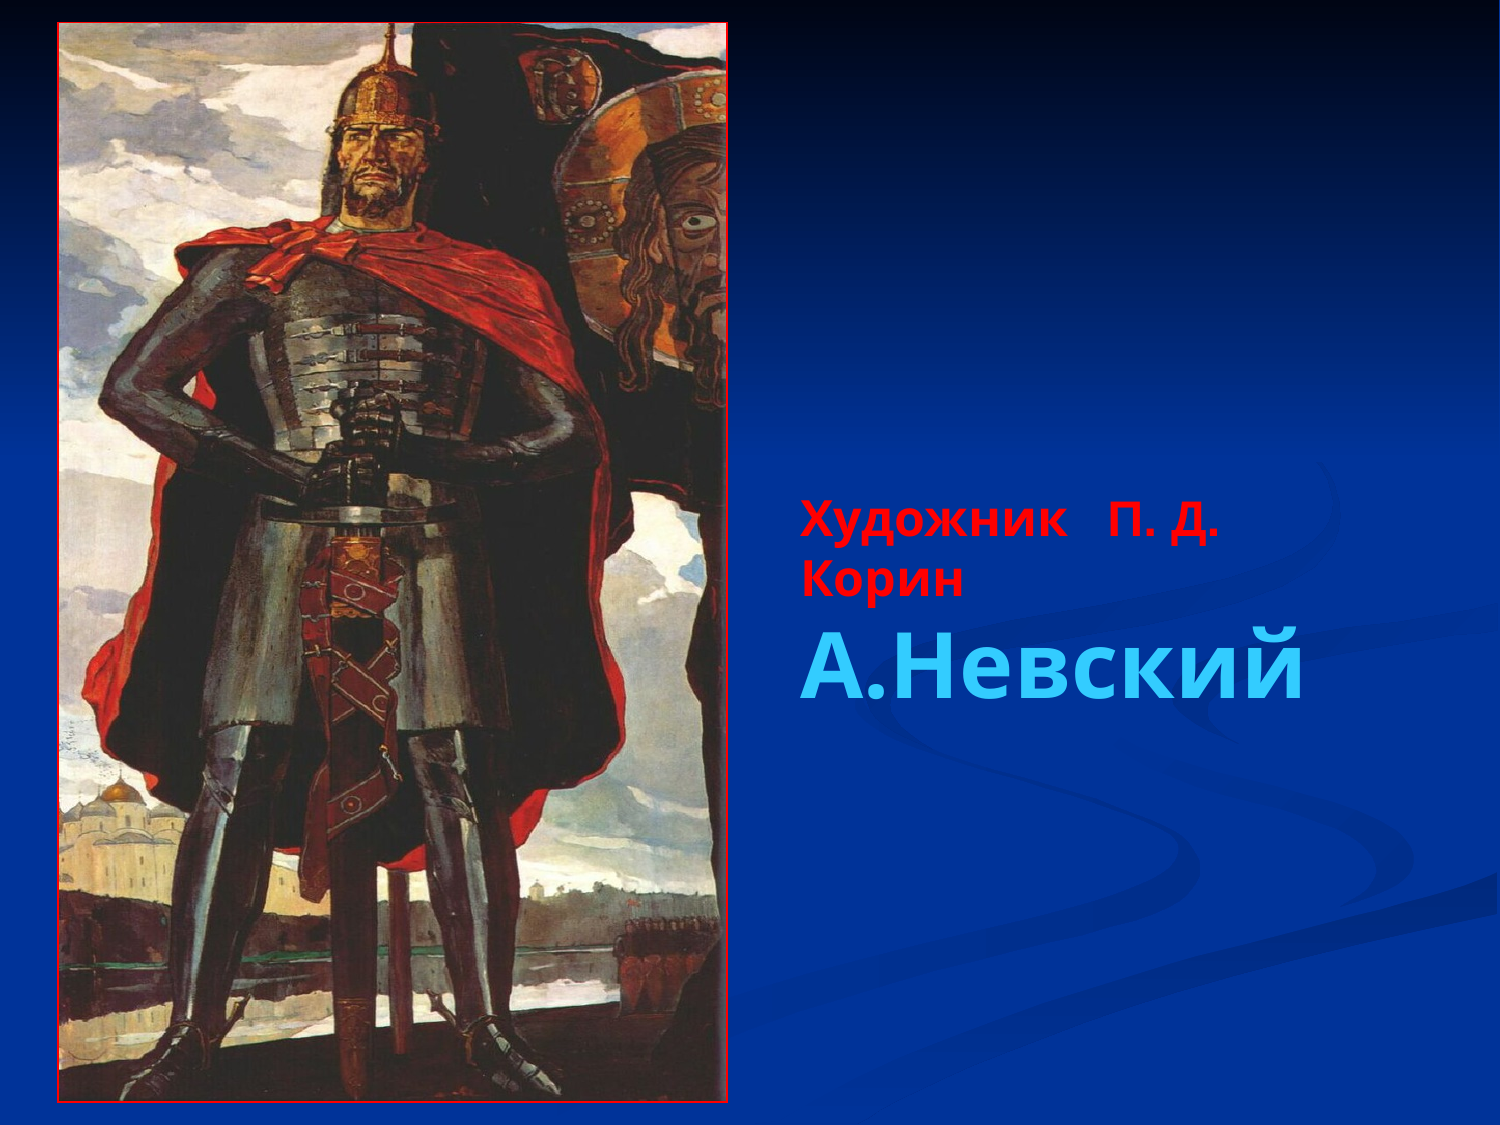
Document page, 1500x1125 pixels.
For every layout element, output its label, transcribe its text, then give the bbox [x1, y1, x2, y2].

title Художник П. Д. Корин А.Невский [749, 66, 1360, 725]
picture [58, 23, 727, 1102]
